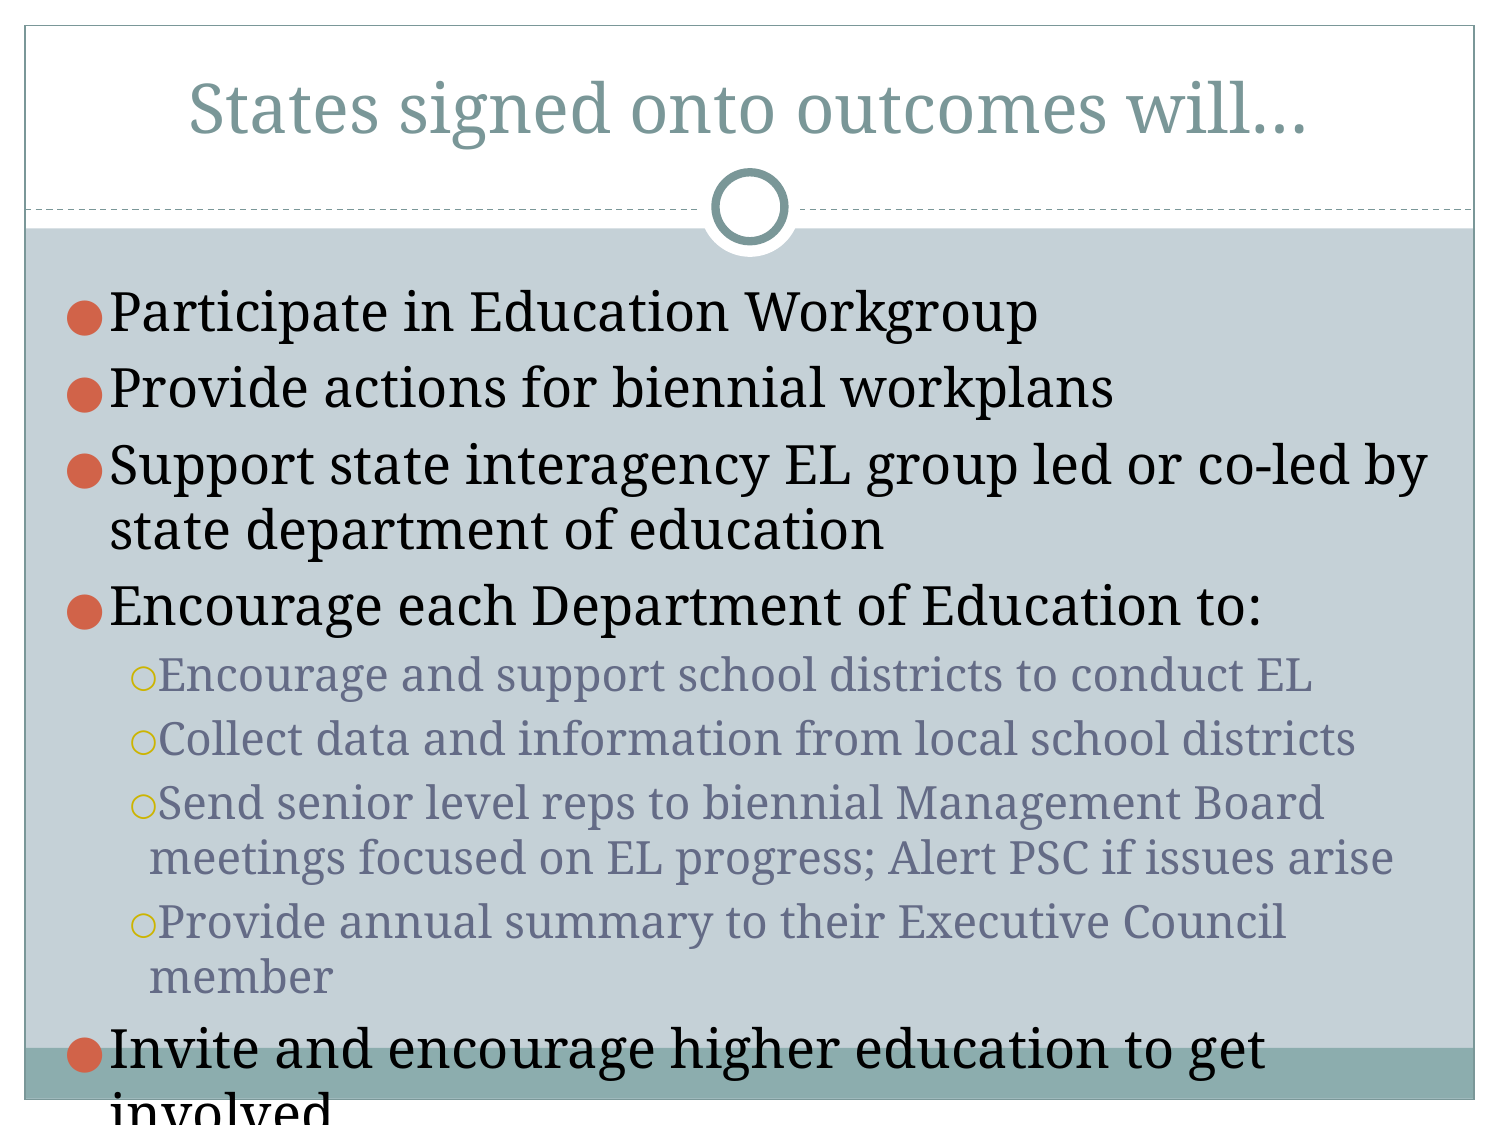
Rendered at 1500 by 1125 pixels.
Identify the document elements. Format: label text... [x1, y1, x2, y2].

list Participate in Education Workgroup Provide actions for biennial workplans Support state interagency EL group led or co-led by state department of education Encourage each Department of Education to: Encourage and support school districts to conduct EL Collect data and information from local school districts Send senior level reps to biennial Management Board meetings focused on EL progress; Alert PSC if issues arise Provide annual summary to their Executive Council member Invite and encourage higher education to get involved [49, 262, 1445, 1013]
title States signed onto outcomes will… [49, 37, 1450, 162]
